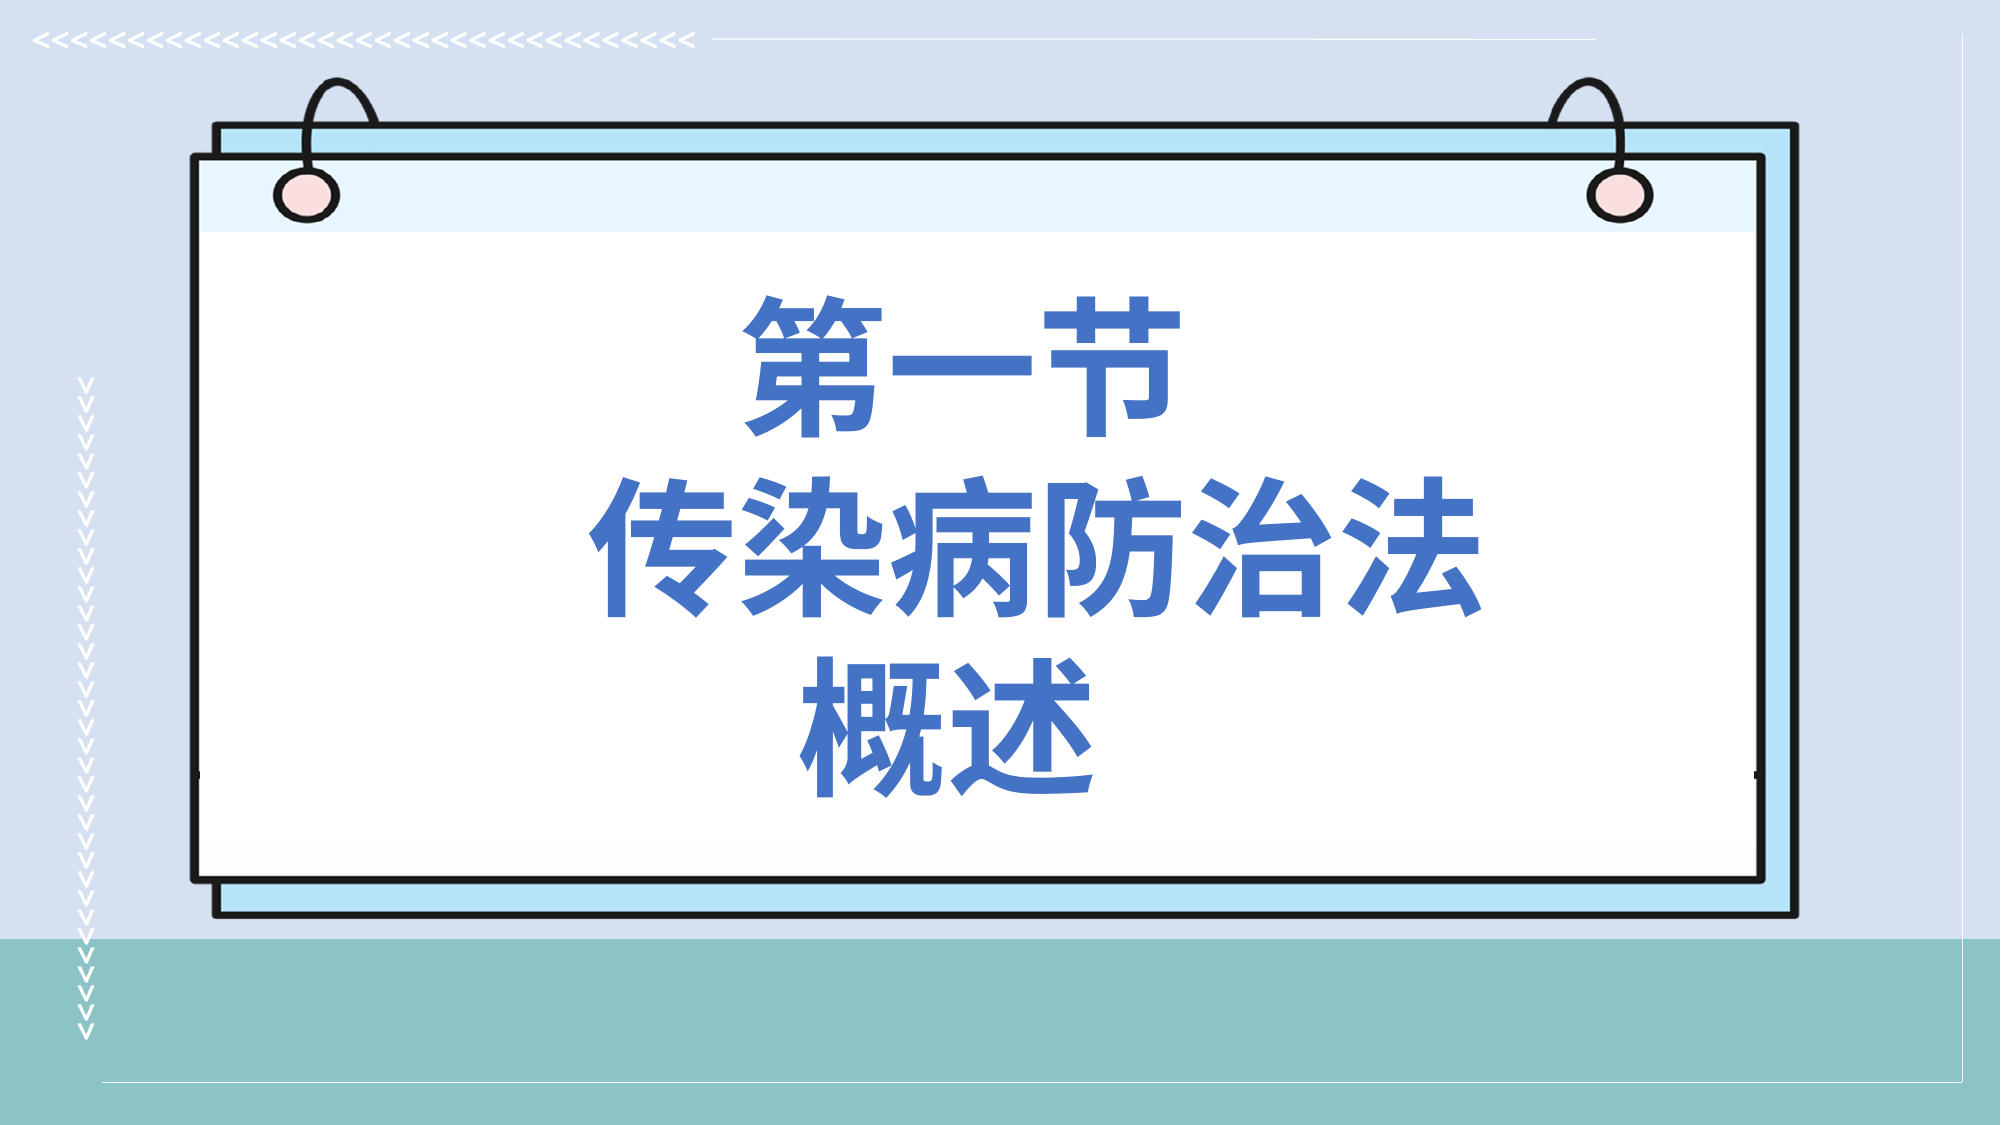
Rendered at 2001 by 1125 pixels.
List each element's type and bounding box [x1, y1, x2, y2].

picture [107, 37, 1841, 947]
